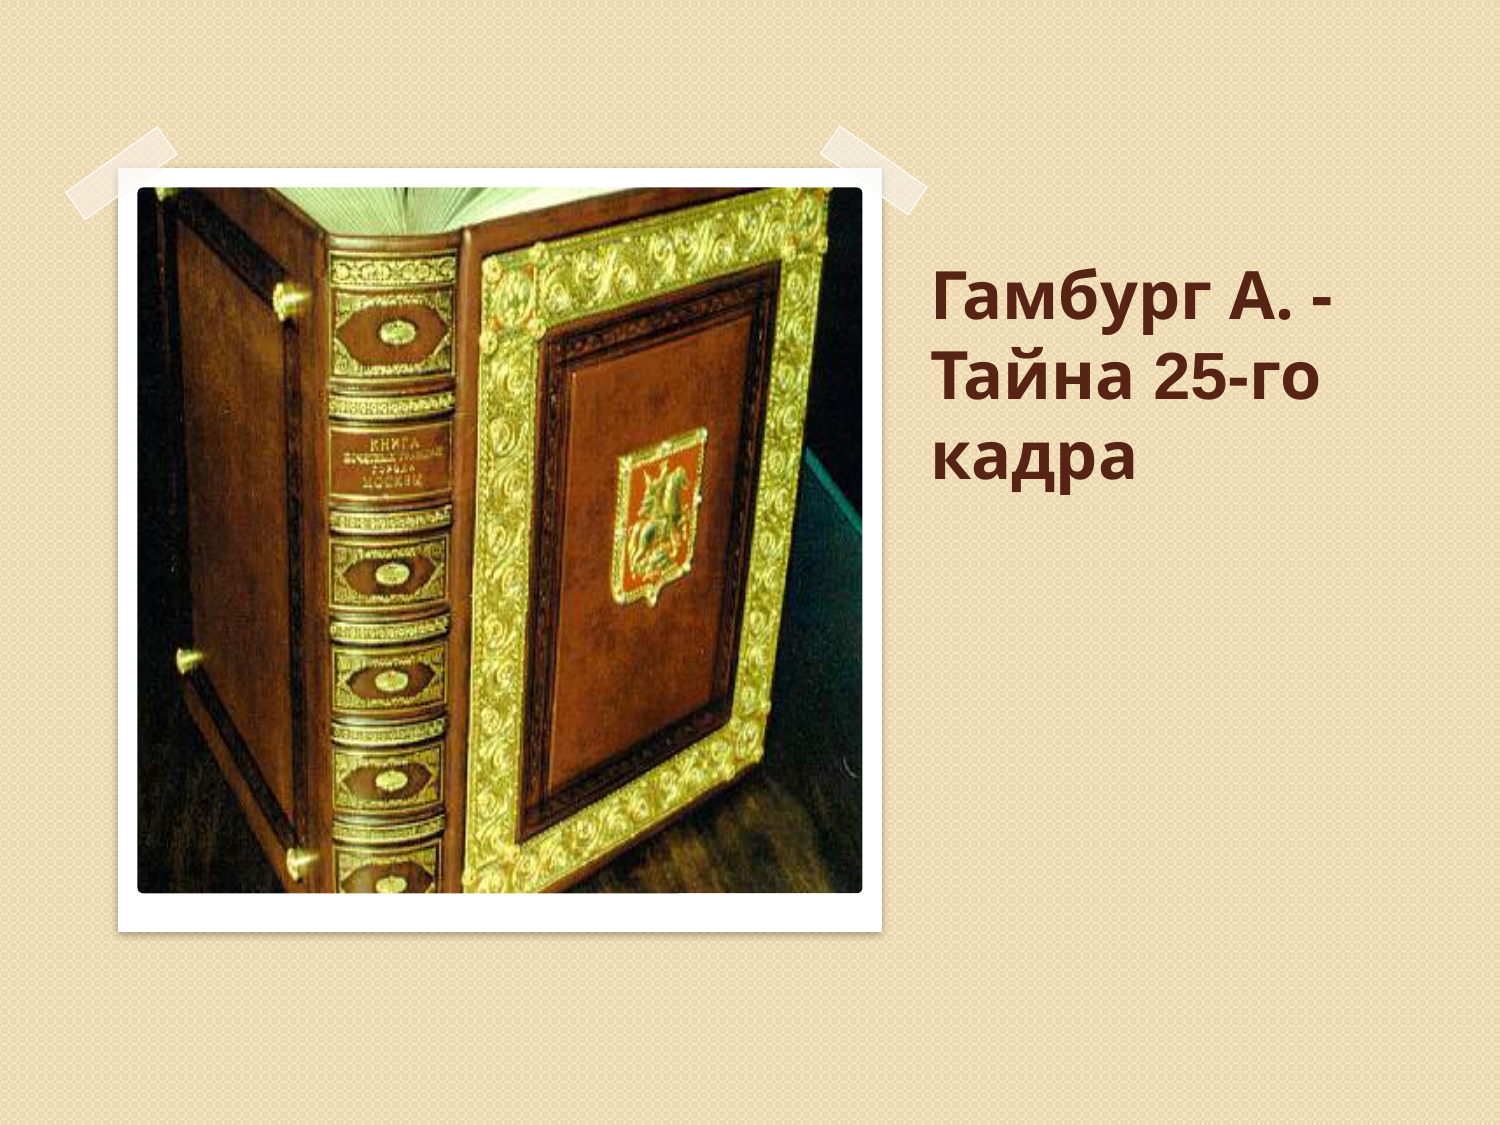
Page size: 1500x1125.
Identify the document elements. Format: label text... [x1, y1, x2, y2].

picture [137, 187, 863, 894]
title Гамбypг А. - Тайна 25-го кадpа [915, 174, 1500, 500]
